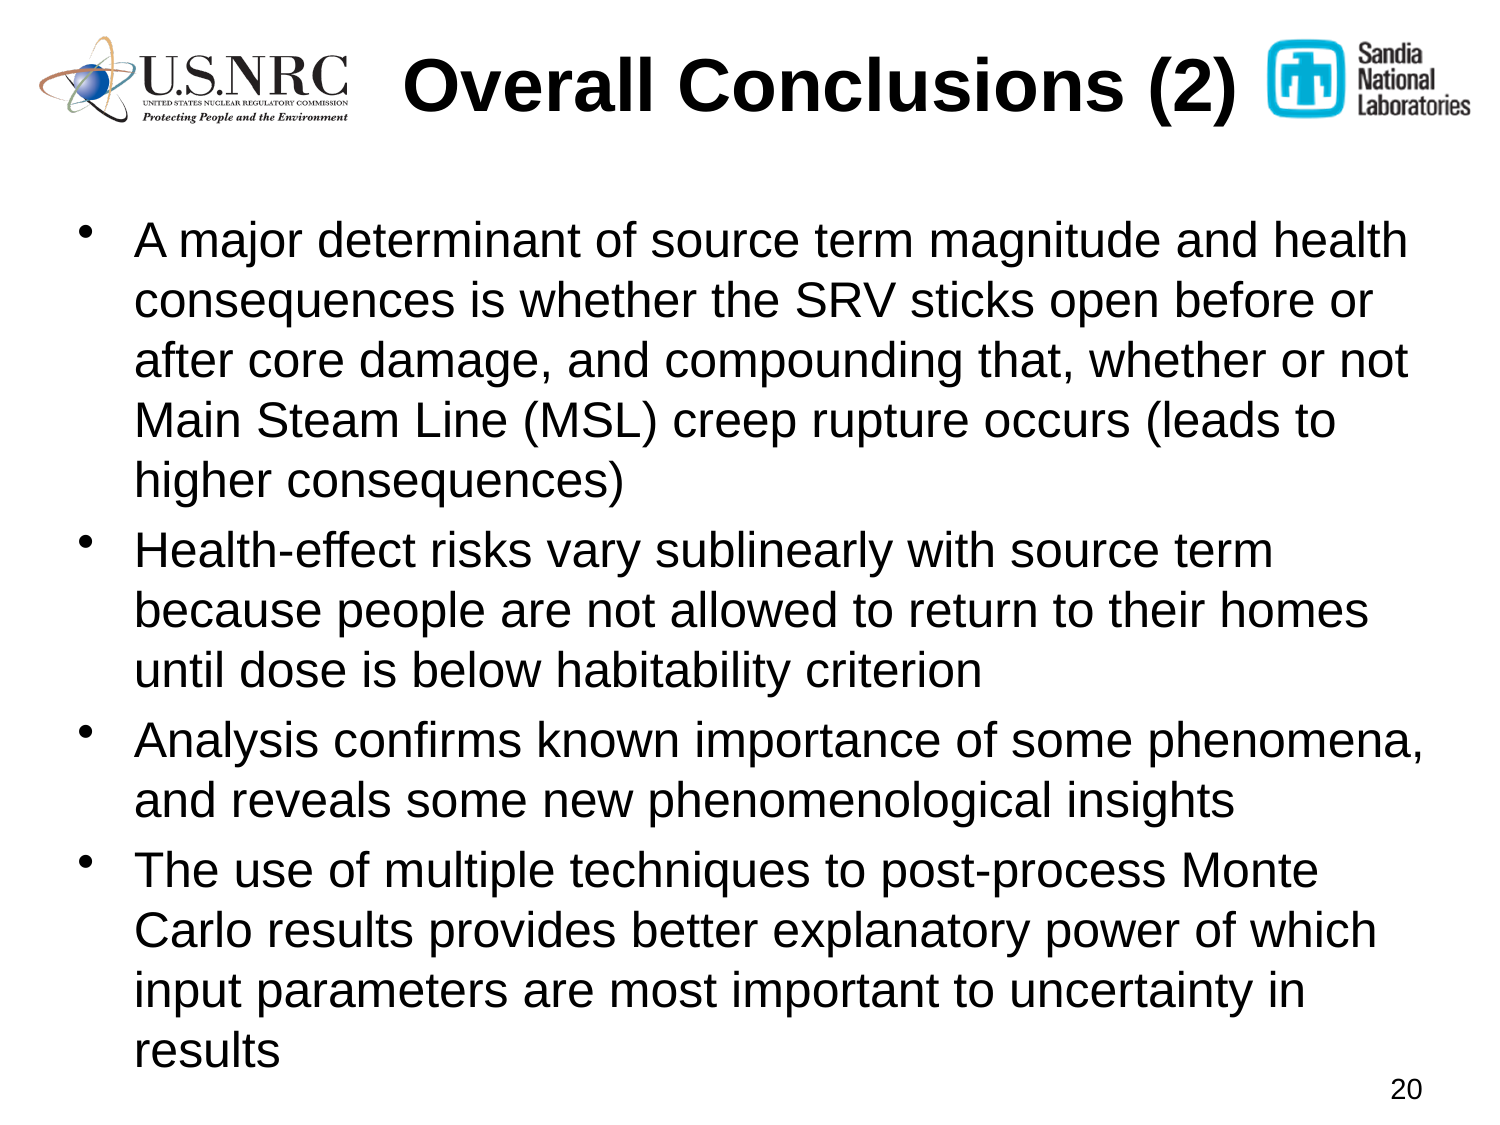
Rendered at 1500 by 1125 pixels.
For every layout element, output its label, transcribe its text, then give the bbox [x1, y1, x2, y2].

picture [1262, 33, 1475, 126]
slide_number 20 [1353, 1062, 1461, 1113]
title Overall Conclusions (2) [387, 37, 1288, 126]
picture [1288, 48, 1337, 110]
picture [37, 33, 350, 126]
list A major determinant of source term magnitude and health consequences is whether the SRV sticks open before or after core damage, and compounding that, whether or not Main Steam Line (MSL) creep rupture occurs (leads to higher consequences) Health-effect risks vary sublinearly with source term because people are not allowed to return to their homes until dose is below habitability criterion Analysis confirms known importance of some phenomena, and reveals some new phenomenological insights The use of multiple techniques to post-process Monte Carlo results provides better explanatory power of which input parameters are most important to uncertainty in results [62, 199, 1463, 1001]
